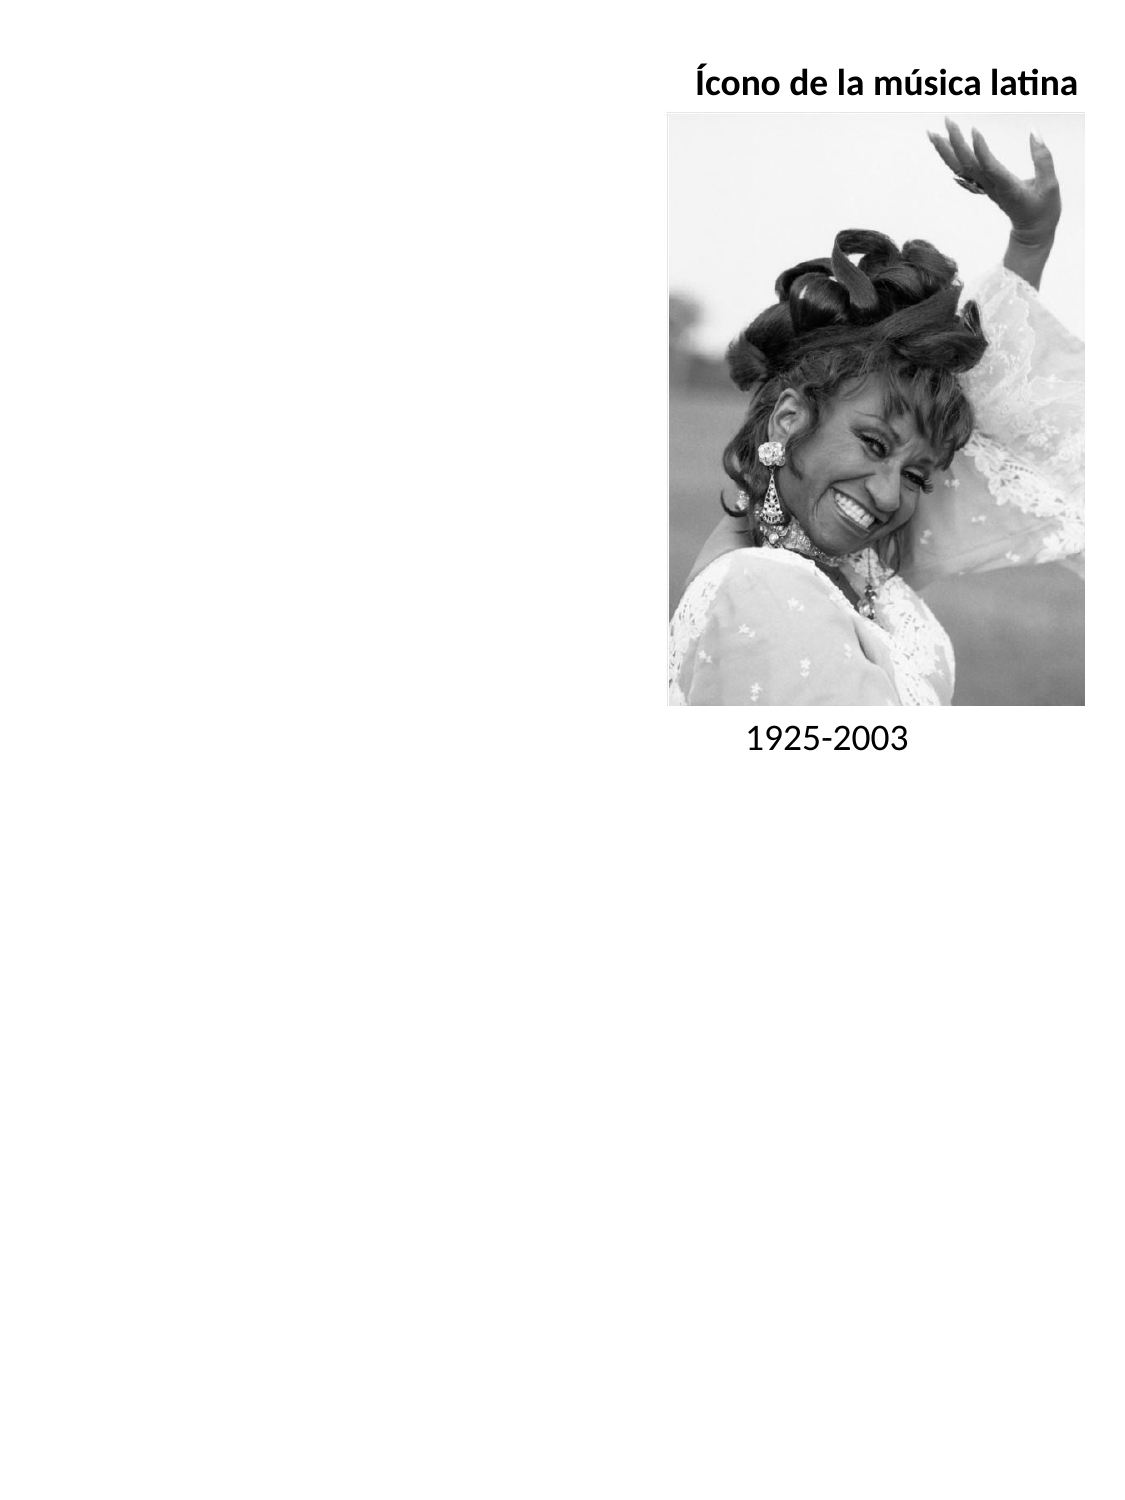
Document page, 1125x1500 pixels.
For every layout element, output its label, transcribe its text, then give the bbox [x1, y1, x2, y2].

text_box Ícono de la música latina [680, 49, 1110, 111]
picture [664, 110, 1085, 706]
text_box 1925-2003 [730, 705, 1110, 766]
